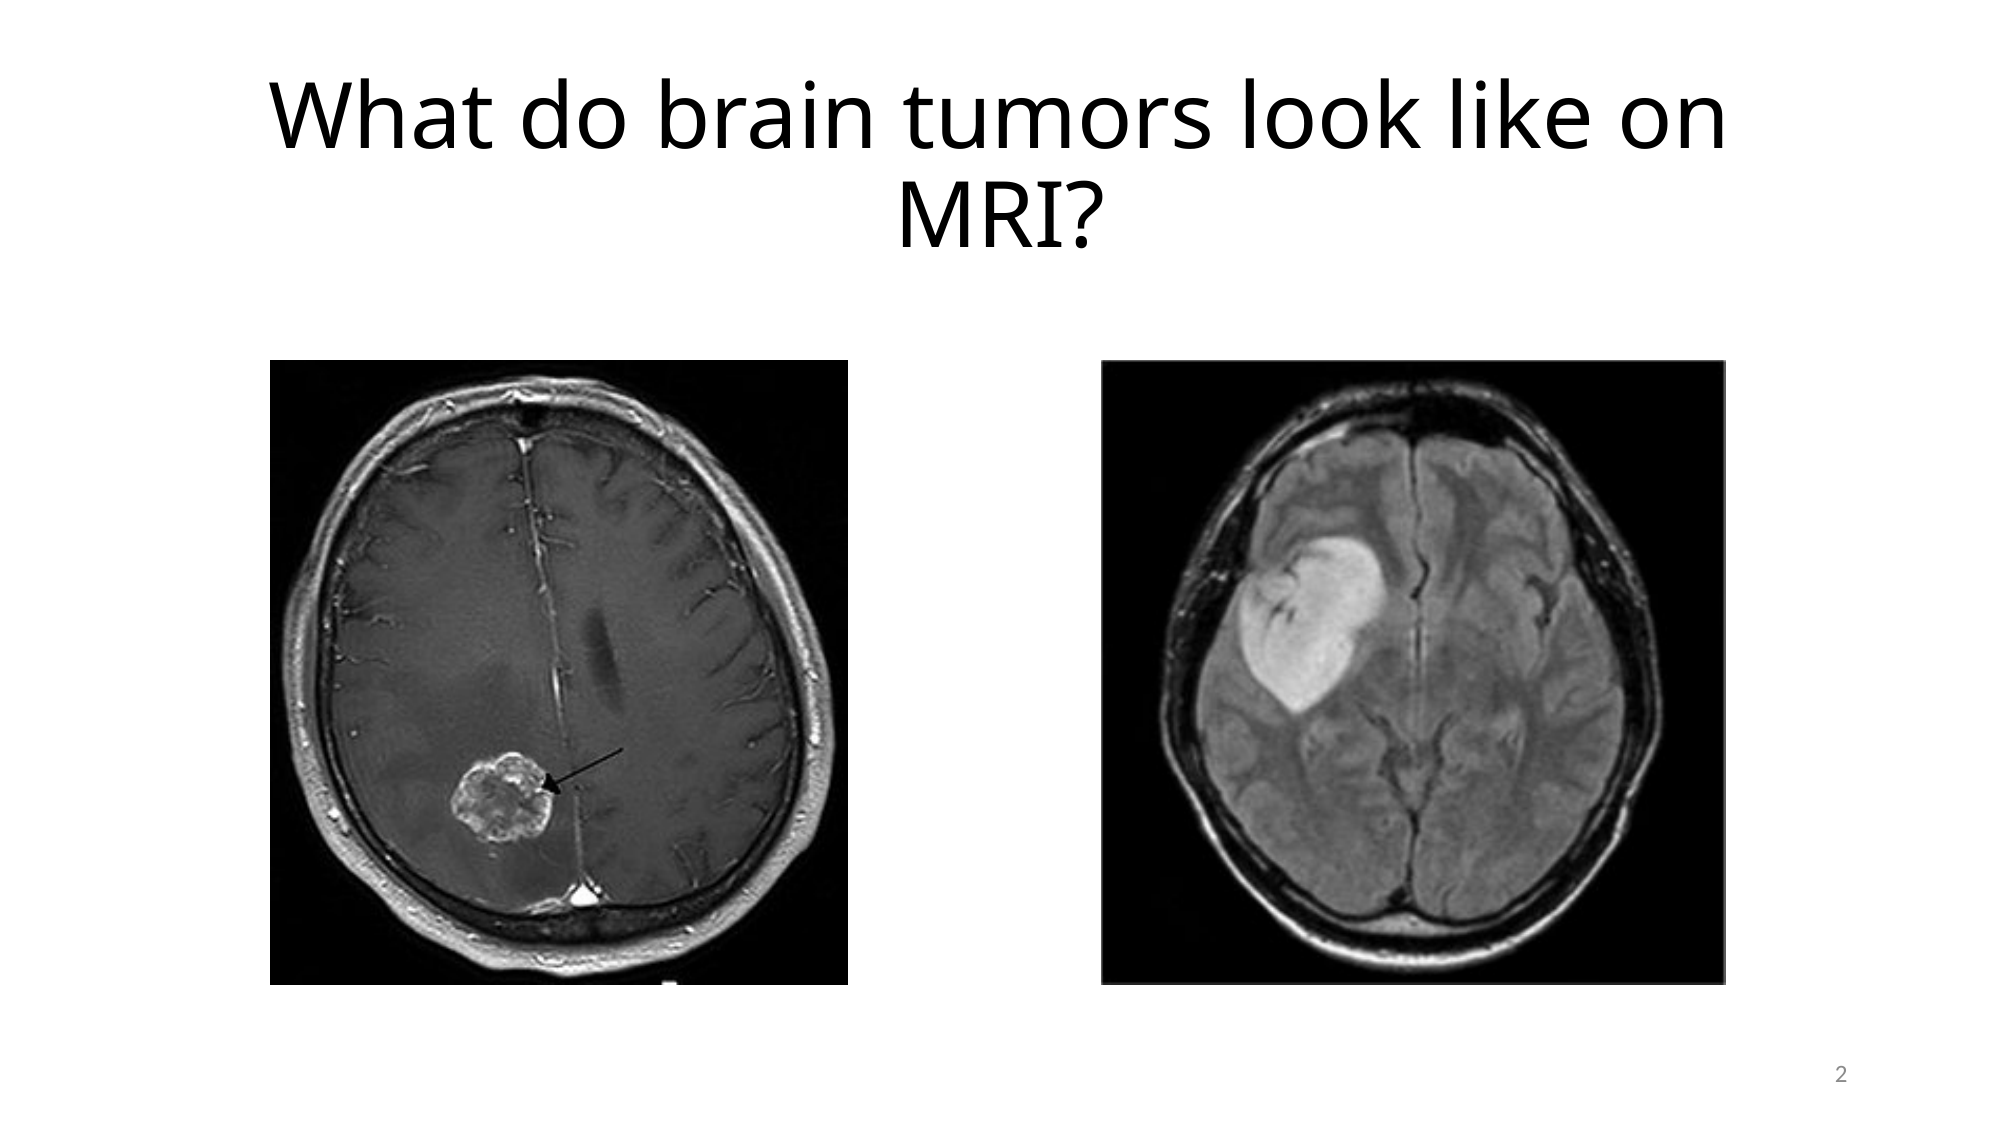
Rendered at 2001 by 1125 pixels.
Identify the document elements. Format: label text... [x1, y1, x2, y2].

title What do brain tumors look like on MRI? [137, 59, 1863, 278]
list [269, 360, 848, 985]
picture [1101, 360, 1726, 985]
slide_number 2 [1412, 1042, 1863, 1103]
